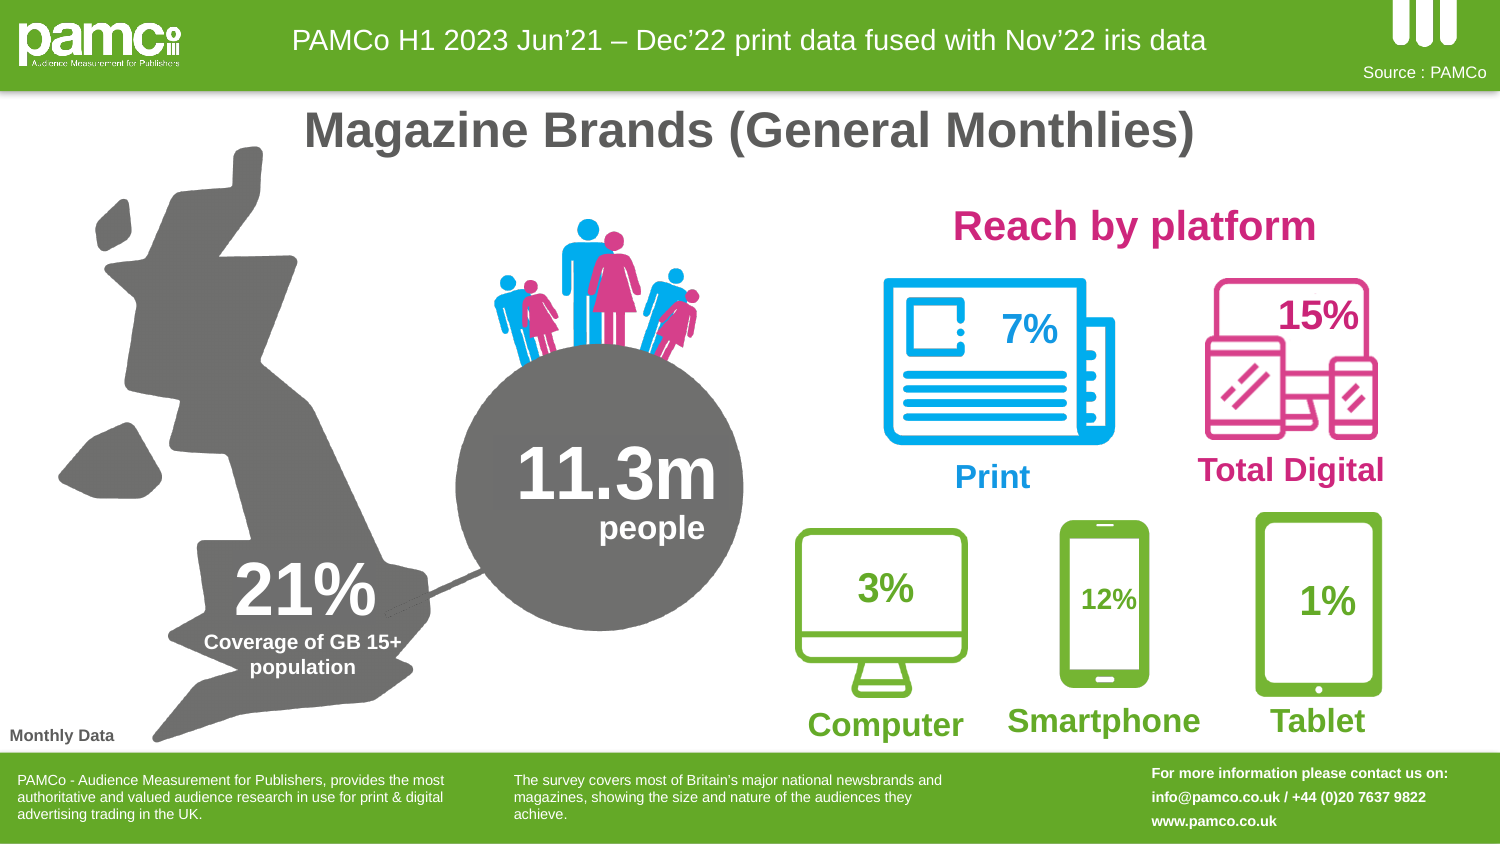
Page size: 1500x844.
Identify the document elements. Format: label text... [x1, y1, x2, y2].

picture [1038, 483, 1174, 708]
picture [857, 244, 1141, 477]
text_box Magazine Brands (General Monthlies) [0, 91, 1500, 163]
picture [1240, 491, 1397, 713]
picture [1205, 278, 1378, 440]
picture [961, 469, 970, 476]
picture [795, 528, 968, 698]
picture [1387, 0, 1458, 81]
picture [41, 163, 758, 763]
picture [17, 20, 182, 68]
